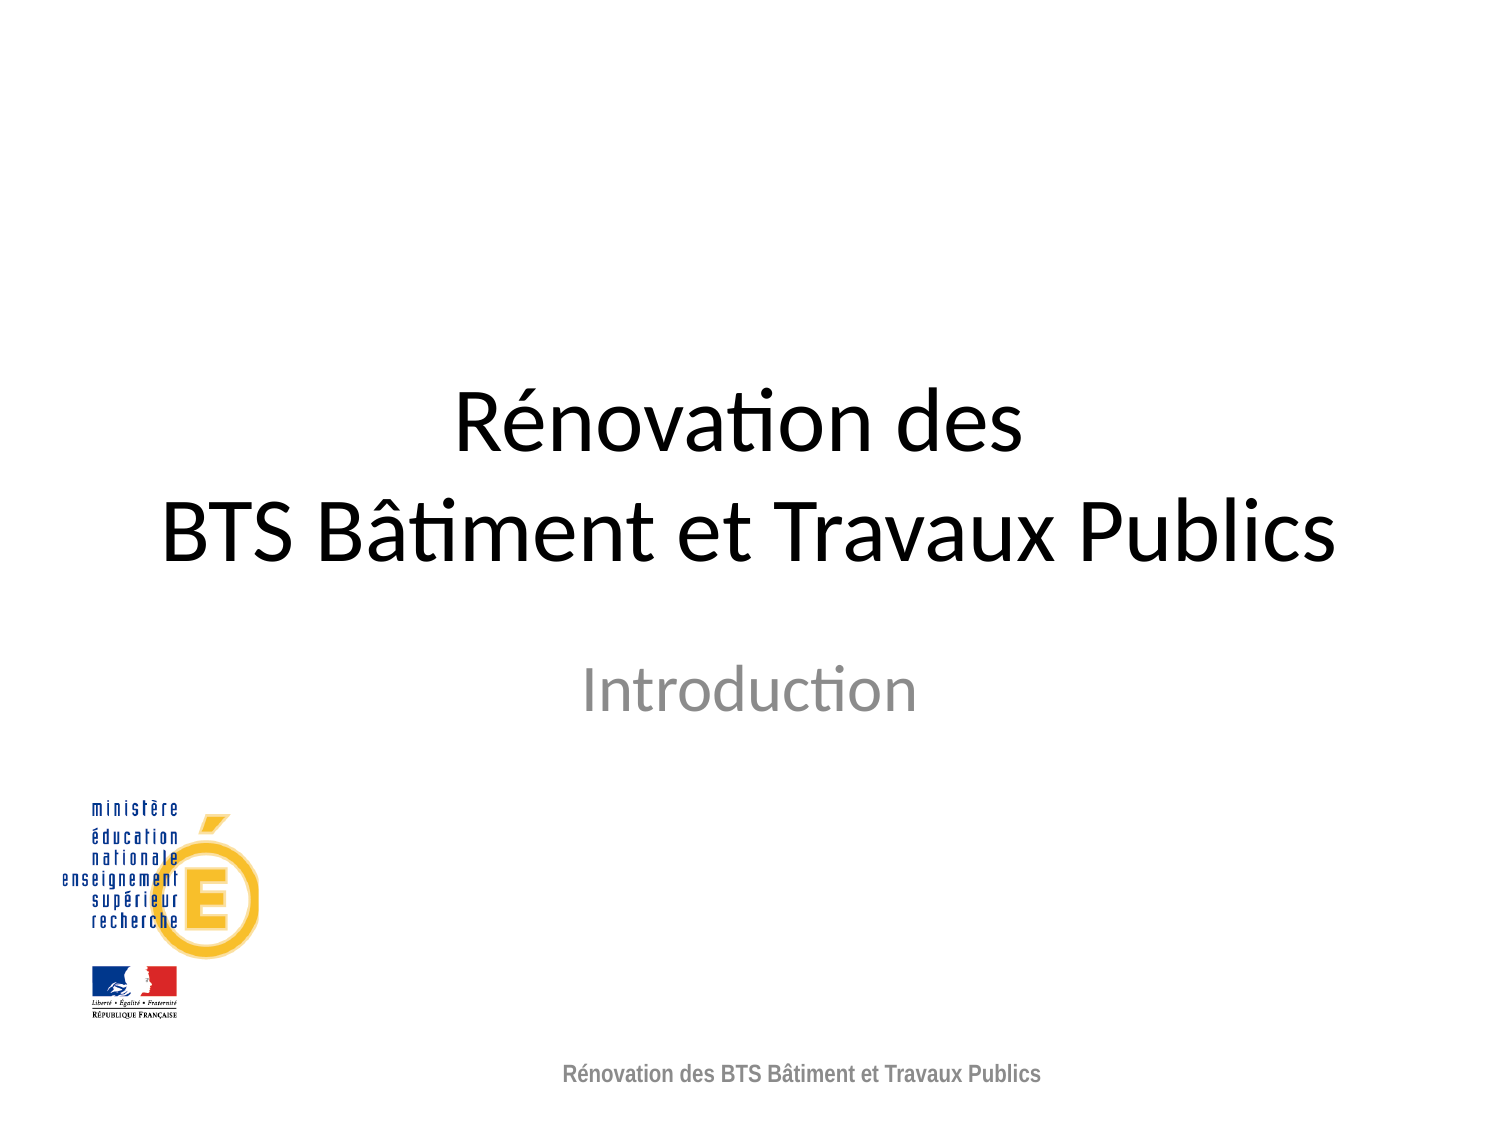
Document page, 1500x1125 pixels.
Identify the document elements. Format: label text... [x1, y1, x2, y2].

footer Rénovation des BTS Bâtiment et Travaux Publics [512, 1042, 1093, 1103]
title Rénovation des BTS Bâtiment et Travaux Publics [112, 349, 1388, 591]
subtitle Introduction [224, 637, 1276, 926]
